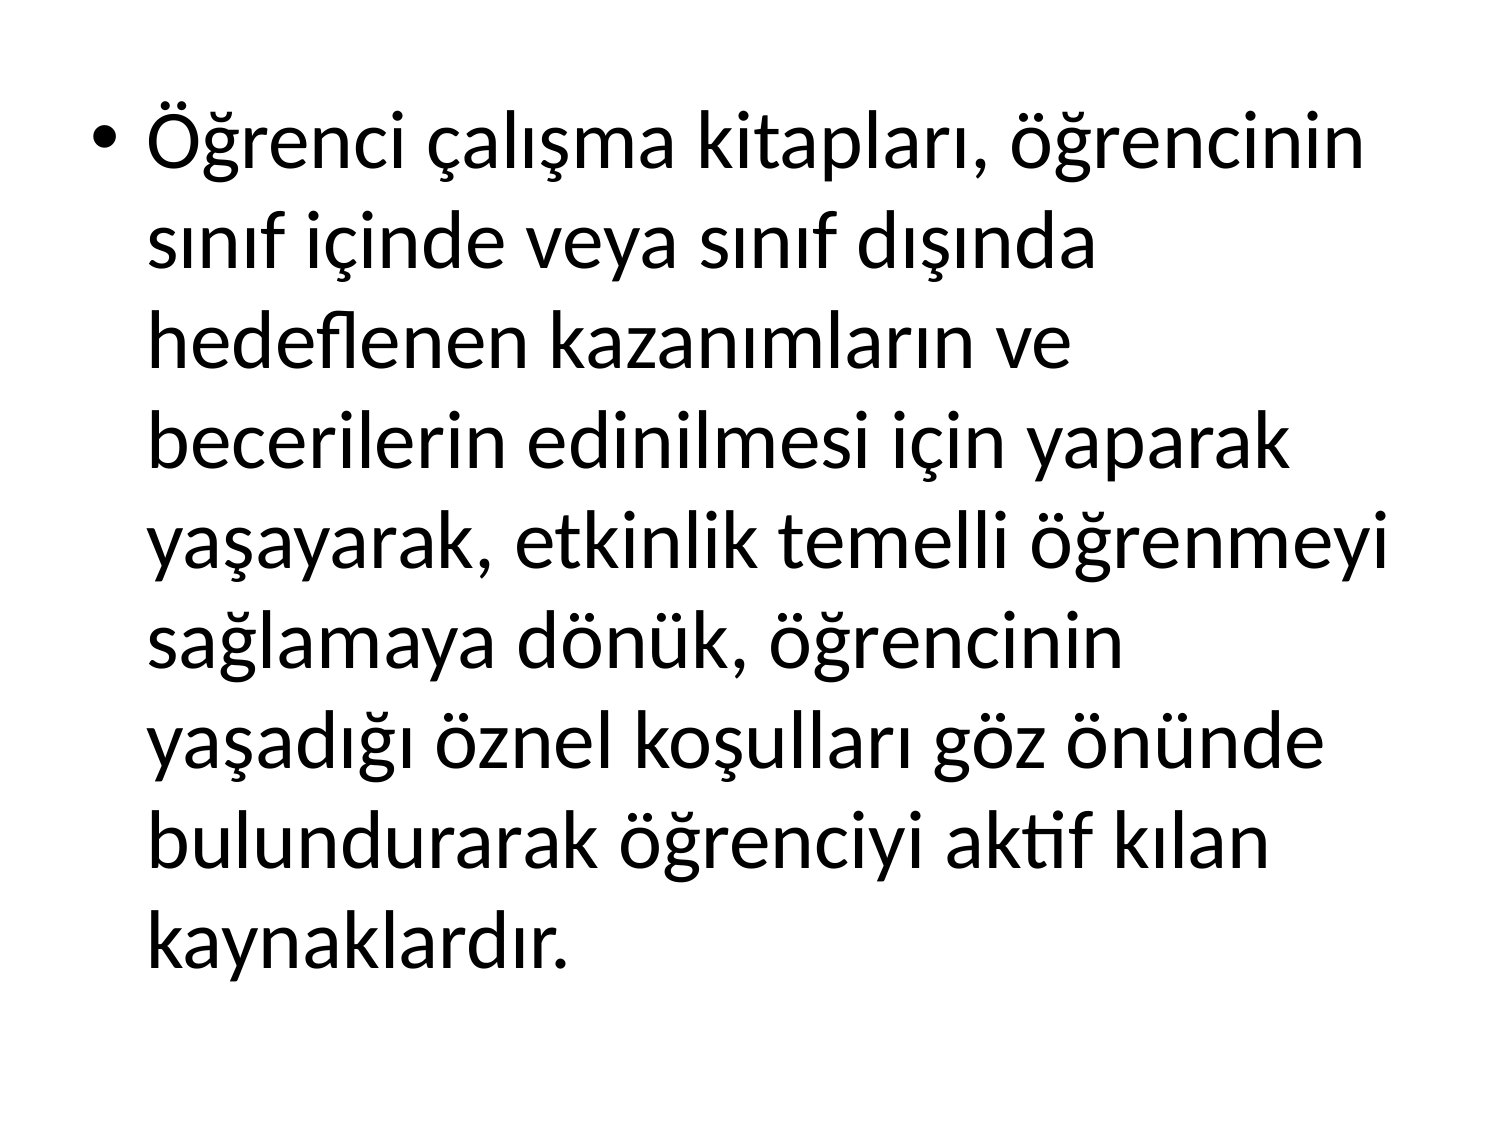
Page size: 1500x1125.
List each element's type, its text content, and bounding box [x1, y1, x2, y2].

list Öğrenci çalışma kitapları, öğrencinin sınıf içinde veya sınıf dışında hedeflenen kazanımların ve becerilerin edinilmesi için yaparak yaşayarak, etkinlik temelli öğrenmeyi sağlamaya dönük, öğrencinin yaşadığı öznel koşulları göz önünde bulundurarak öğrenciyi aktif kılan kaynaklardır. [75, 78, 1425, 1005]
